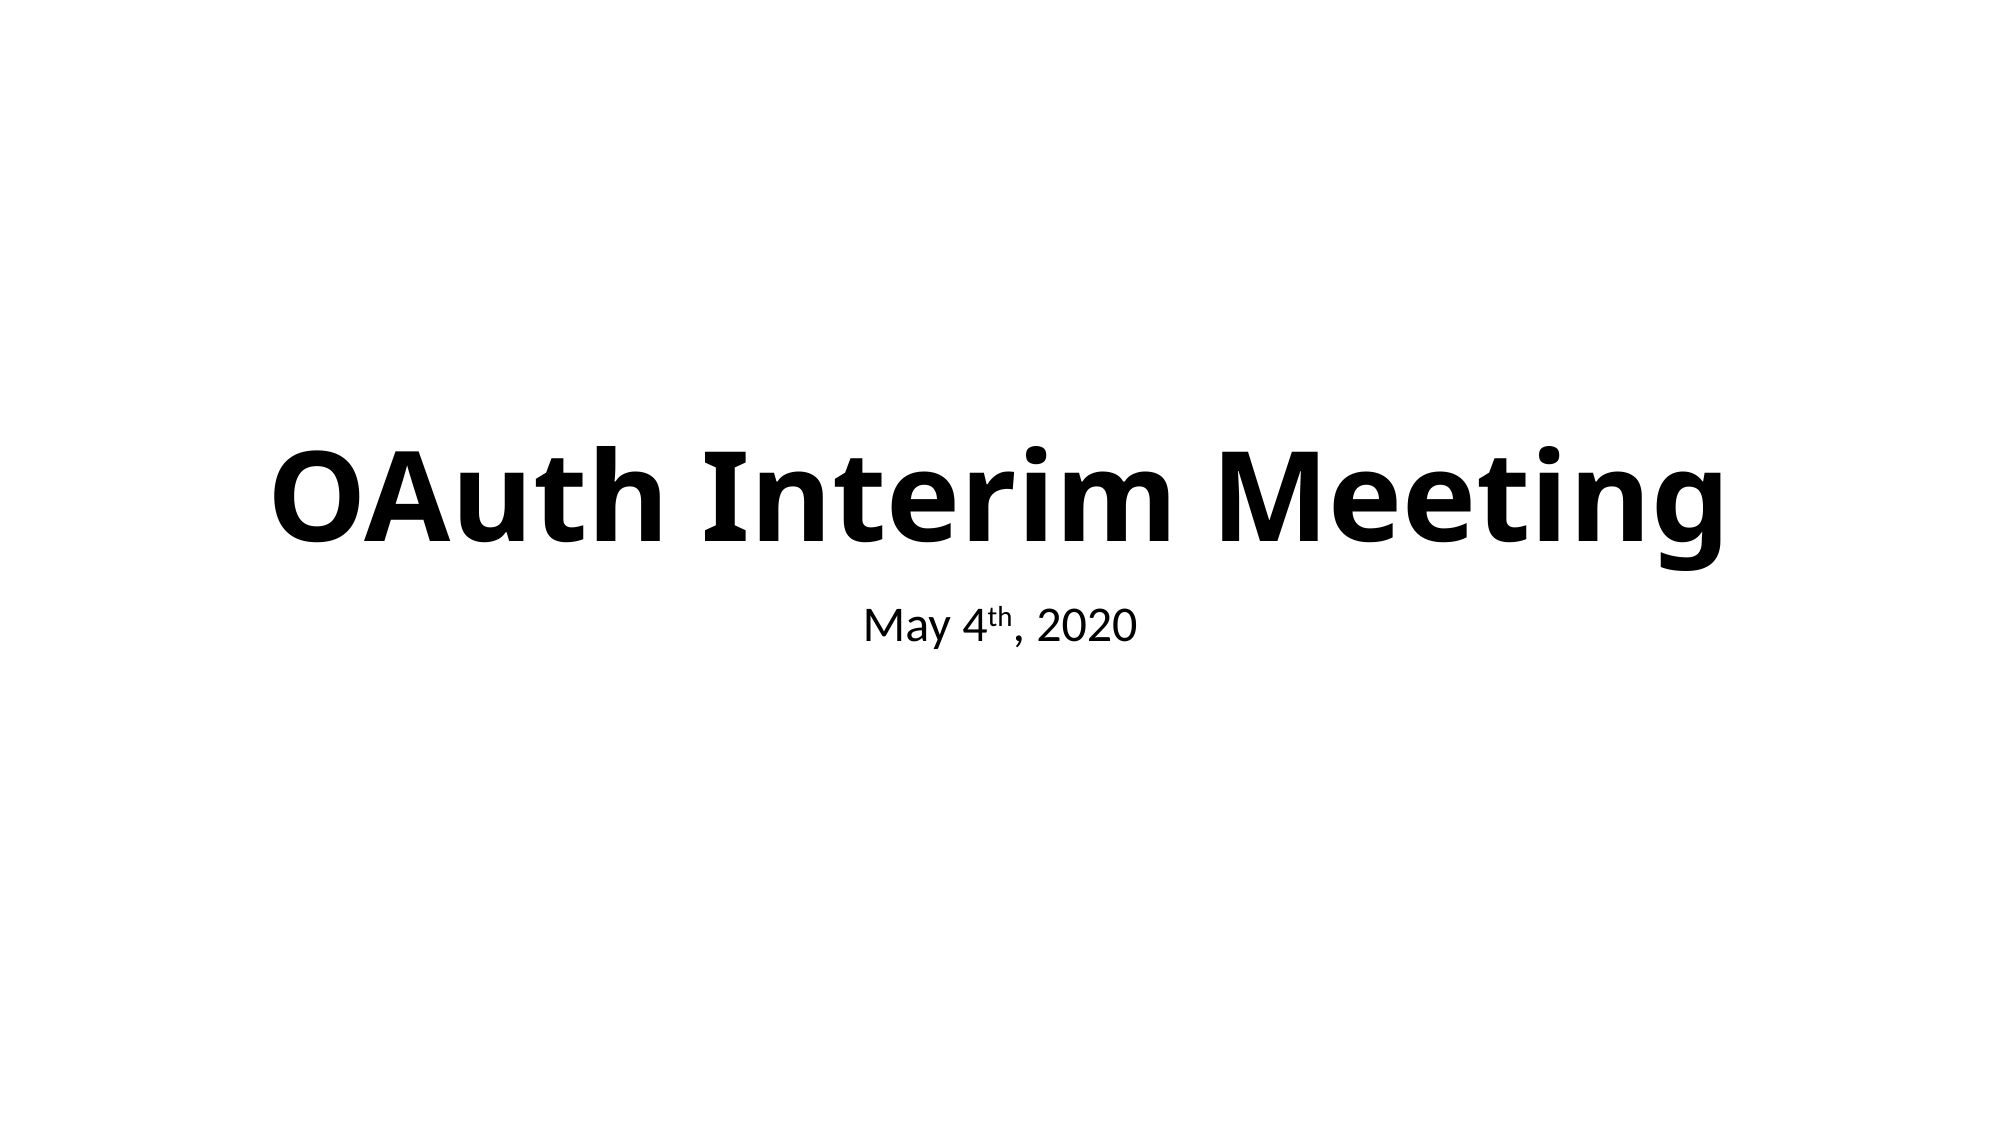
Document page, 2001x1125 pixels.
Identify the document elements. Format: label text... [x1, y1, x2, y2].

subtitle May 4th, 2020 [249, 590, 1750, 863]
title OAuth Interim Meeting [249, 184, 1750, 576]
